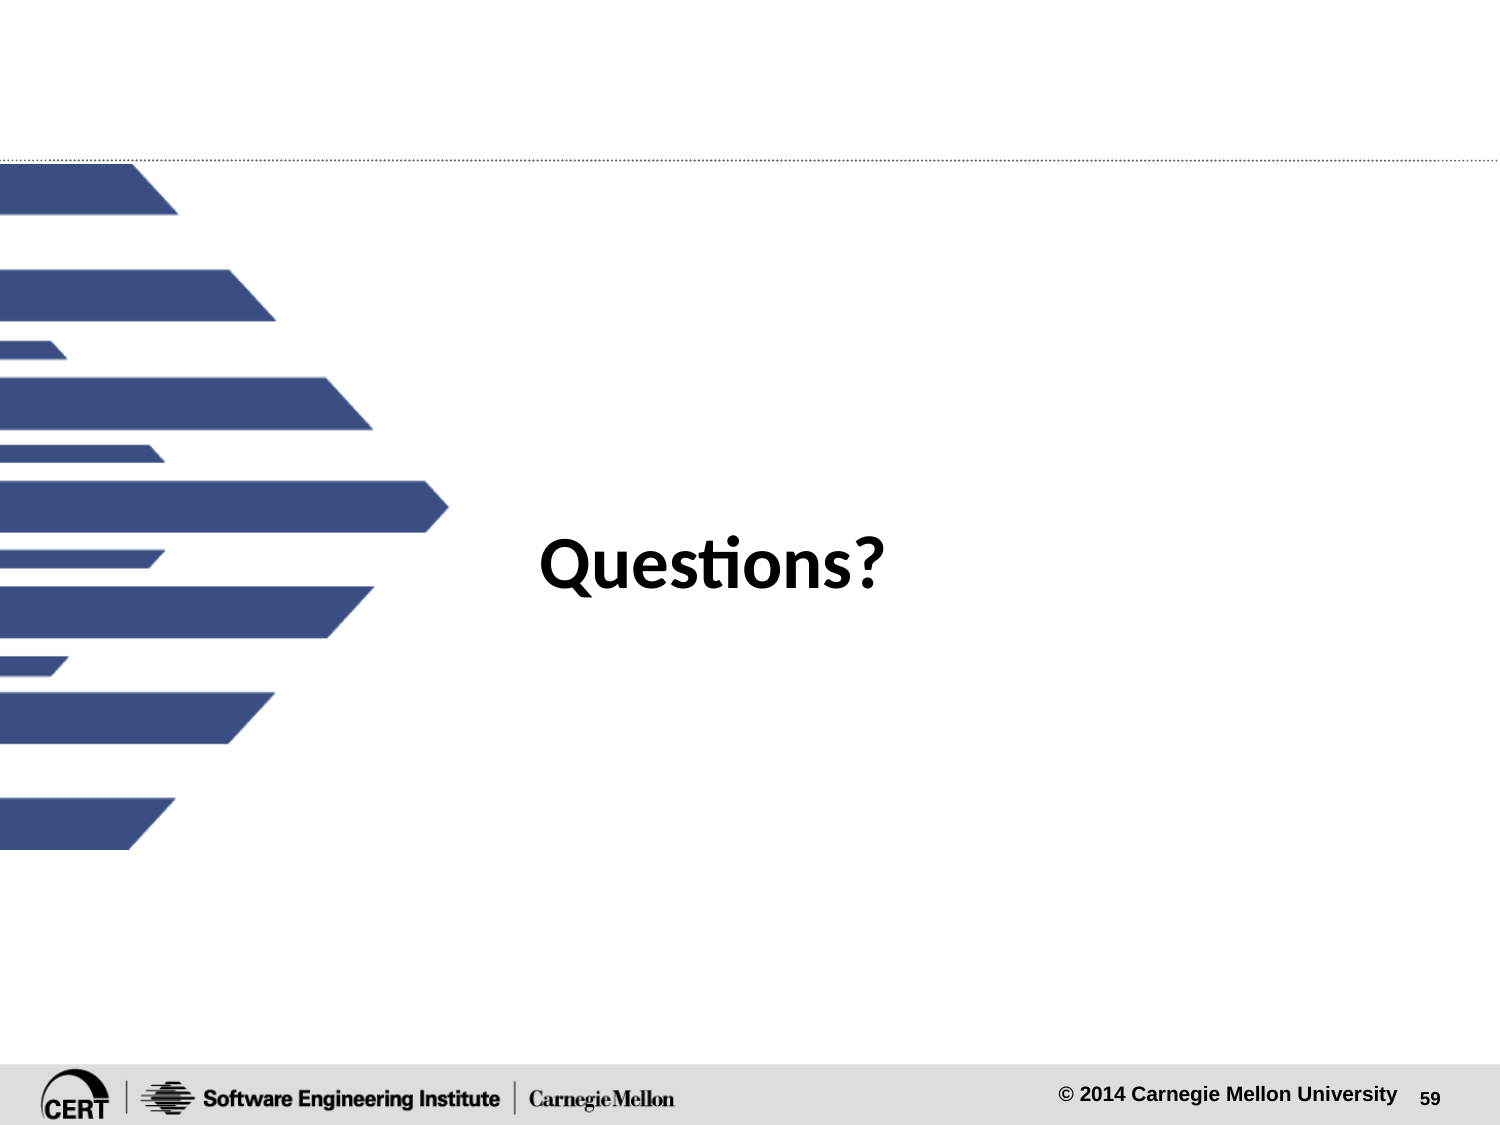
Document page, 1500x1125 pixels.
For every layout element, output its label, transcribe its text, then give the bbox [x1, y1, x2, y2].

text_box Questions? [525, 399, 1475, 717]
picture [0, 164, 450, 851]
picture [24, 1065, 688, 1125]
